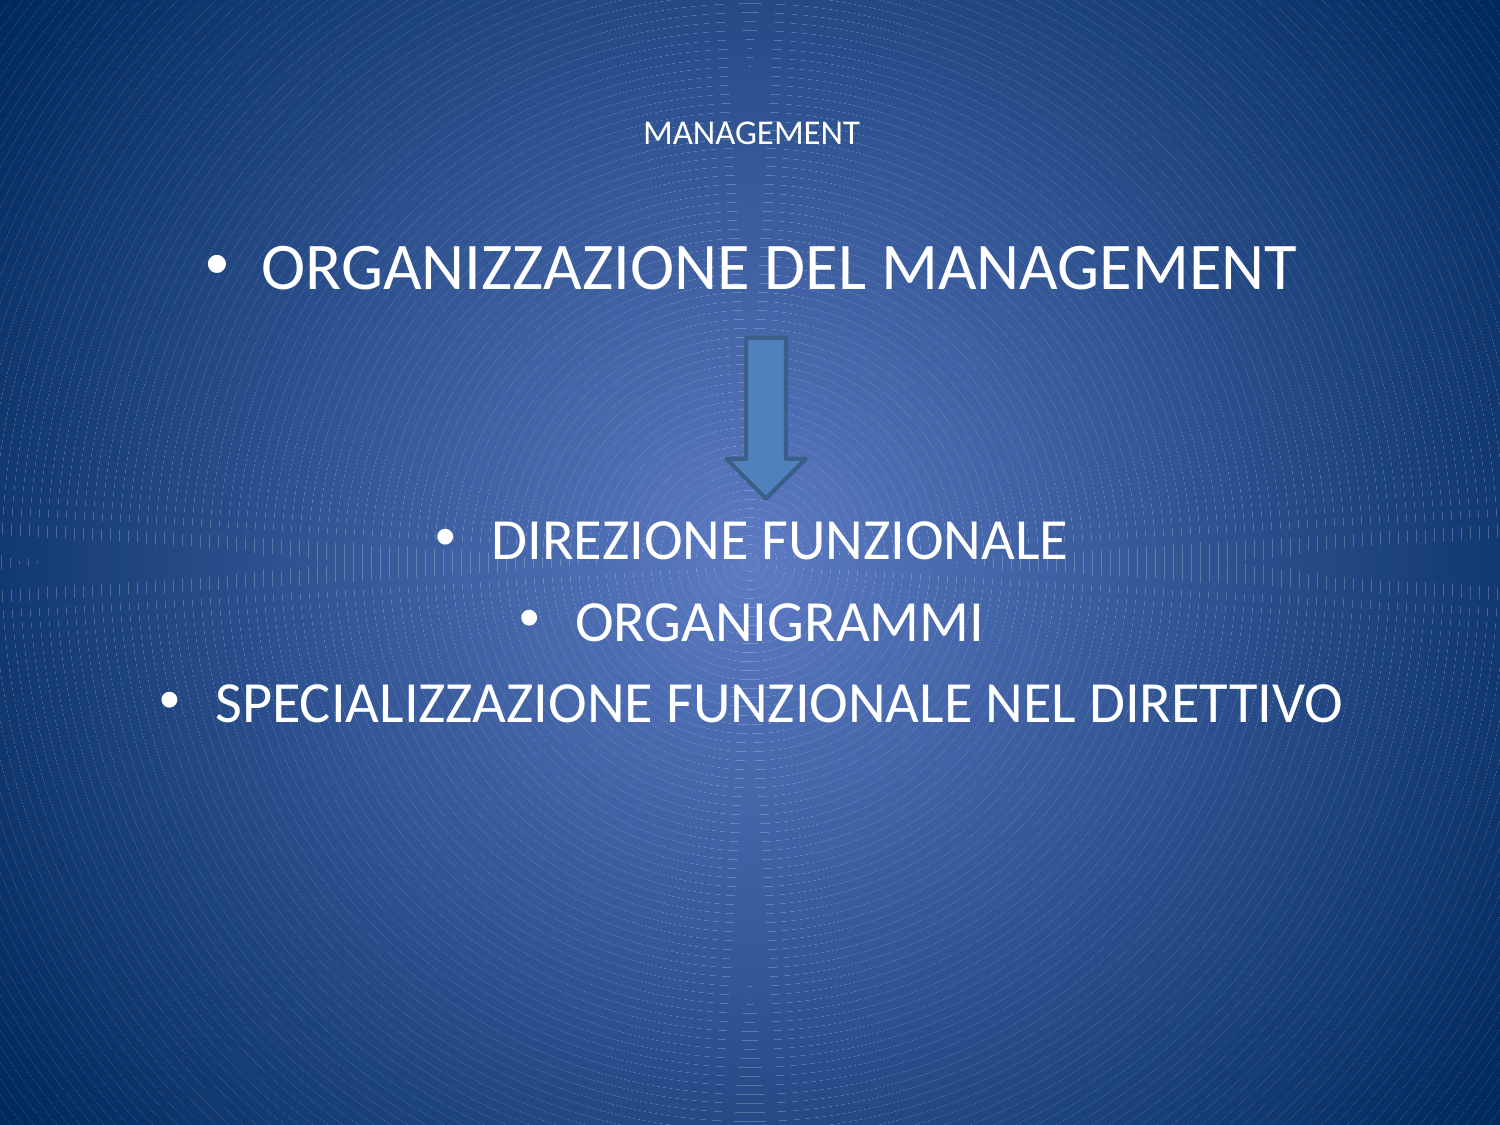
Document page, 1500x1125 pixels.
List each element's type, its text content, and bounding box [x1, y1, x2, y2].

title MANAGEMENT [76, 101, 1427, 160]
list ORGANIZZAZIONE DEL MANAGEMENT DIREZIONE FUNZIONALE ORGANIGRAMMI SPECIALIZZAZIONE FUNZIONALE NEL DIRETTIVO [76, 215, 1427, 1125]
text_box [724, 335, 808, 501]
